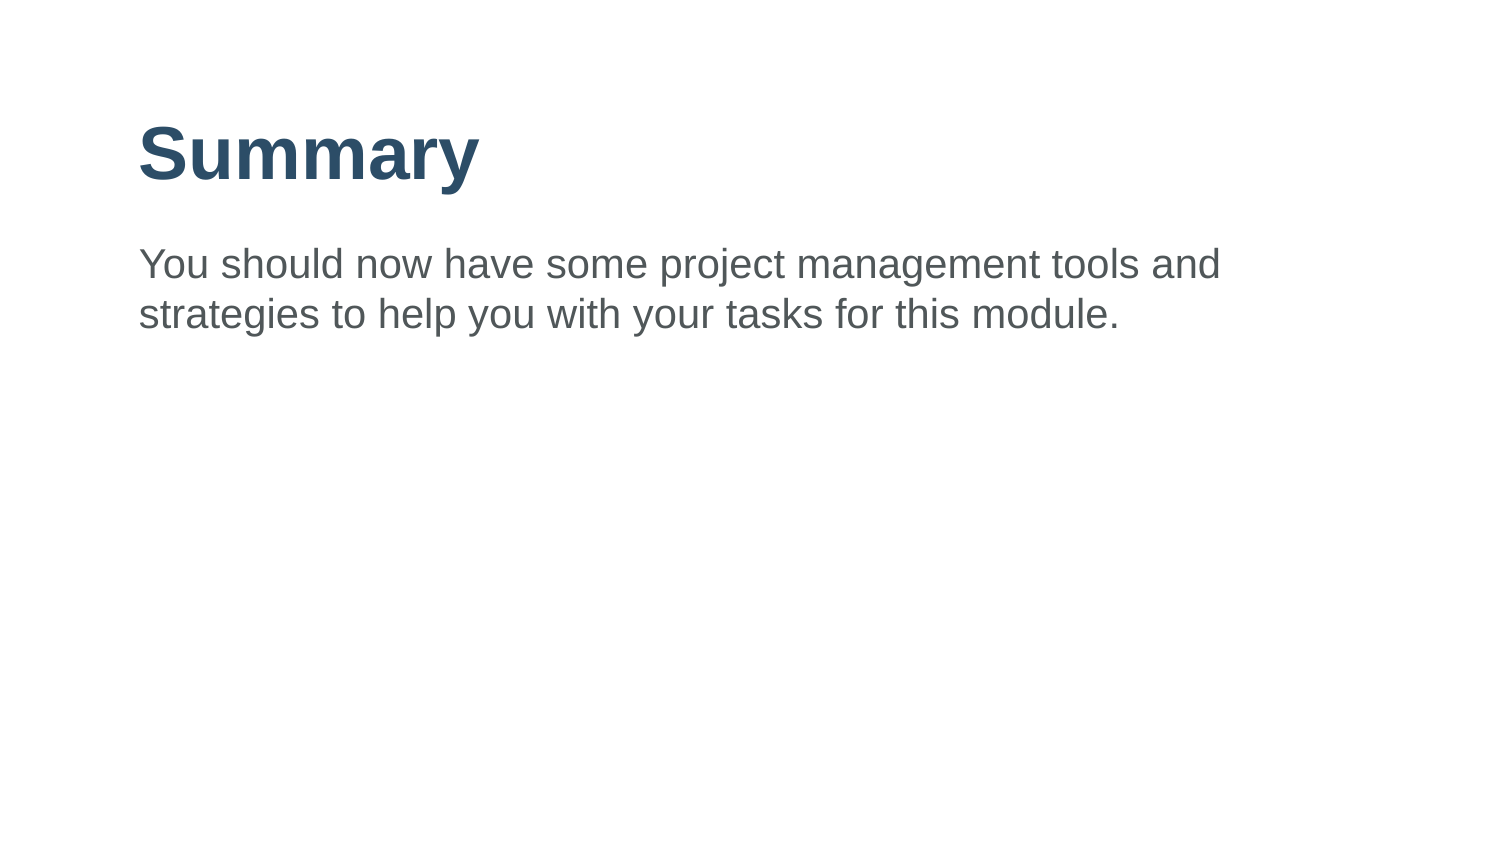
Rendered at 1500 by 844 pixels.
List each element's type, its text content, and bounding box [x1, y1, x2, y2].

list You should now have some project management tools and strategies to help you with your tasks for this module. [123, 228, 1412, 678]
title Summary [123, 79, 1412, 220]
